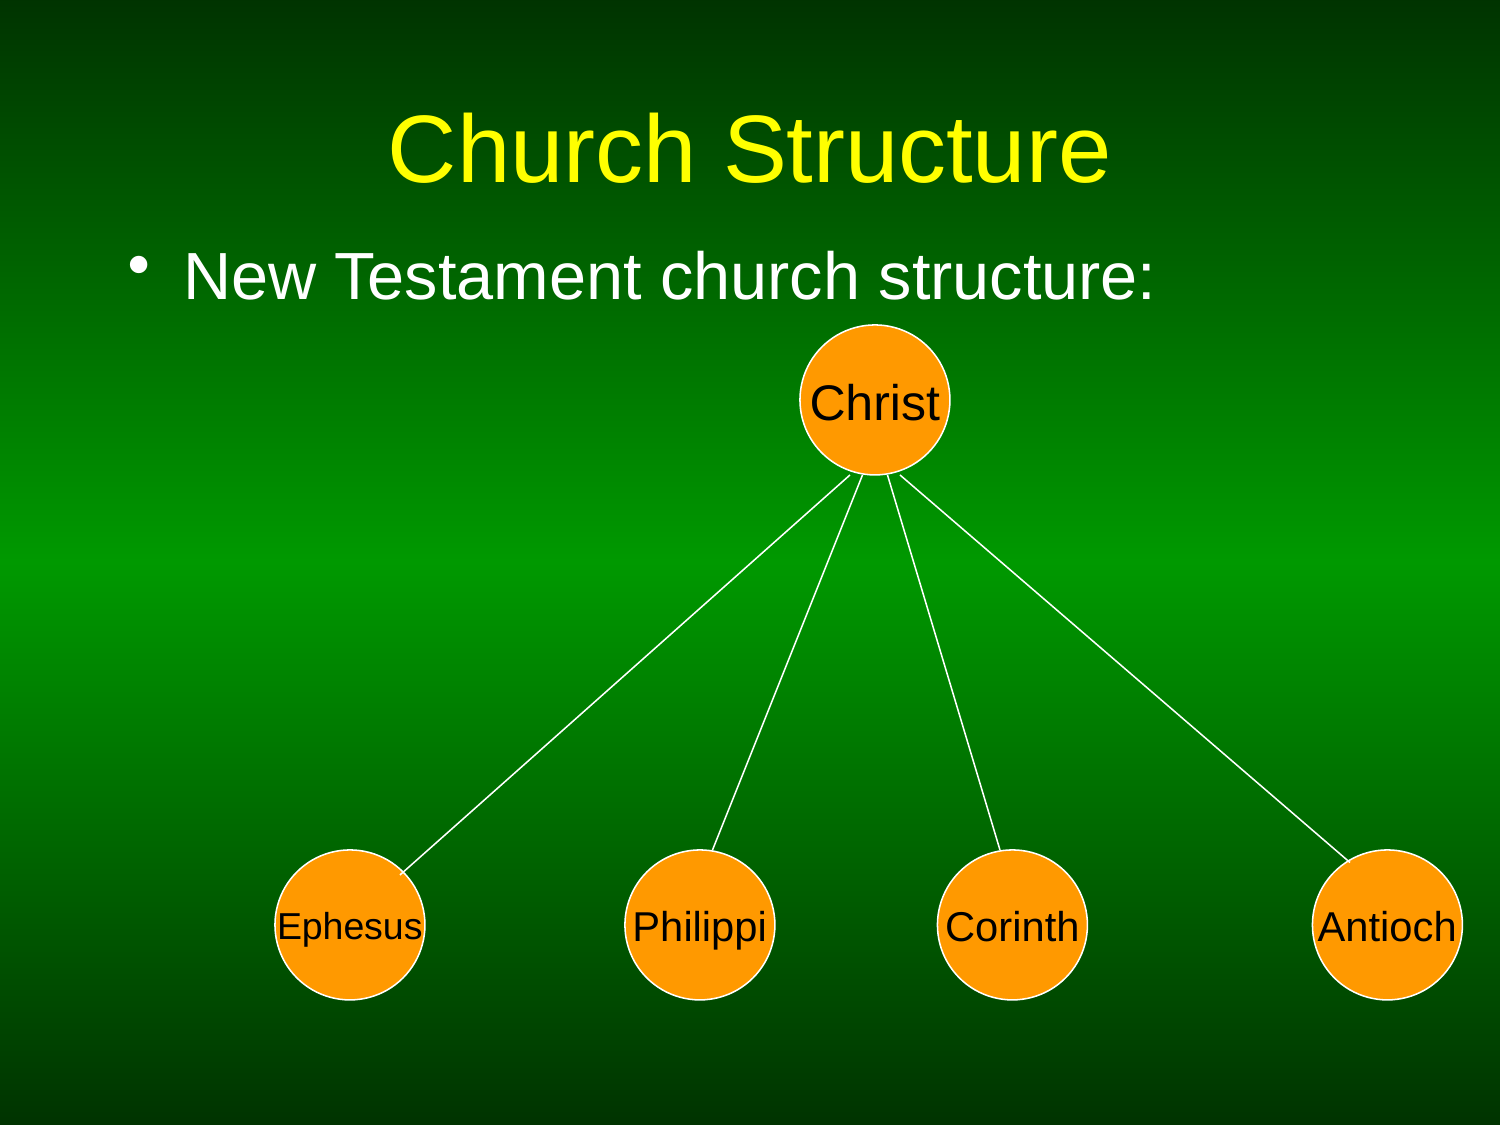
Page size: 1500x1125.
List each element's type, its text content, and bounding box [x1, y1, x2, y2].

text_box Christ [799, 324, 950, 475]
title Church Structure [37, 50, 1463, 238]
text_box Ephesus [274, 849, 425, 1000]
text_box Philippi [624, 849, 775, 1000]
text_box Corinth [937, 849, 1088, 1000]
text_box Antioch [1312, 849, 1463, 1000]
list New Testament church structure: [112, 224, 1463, 325]
